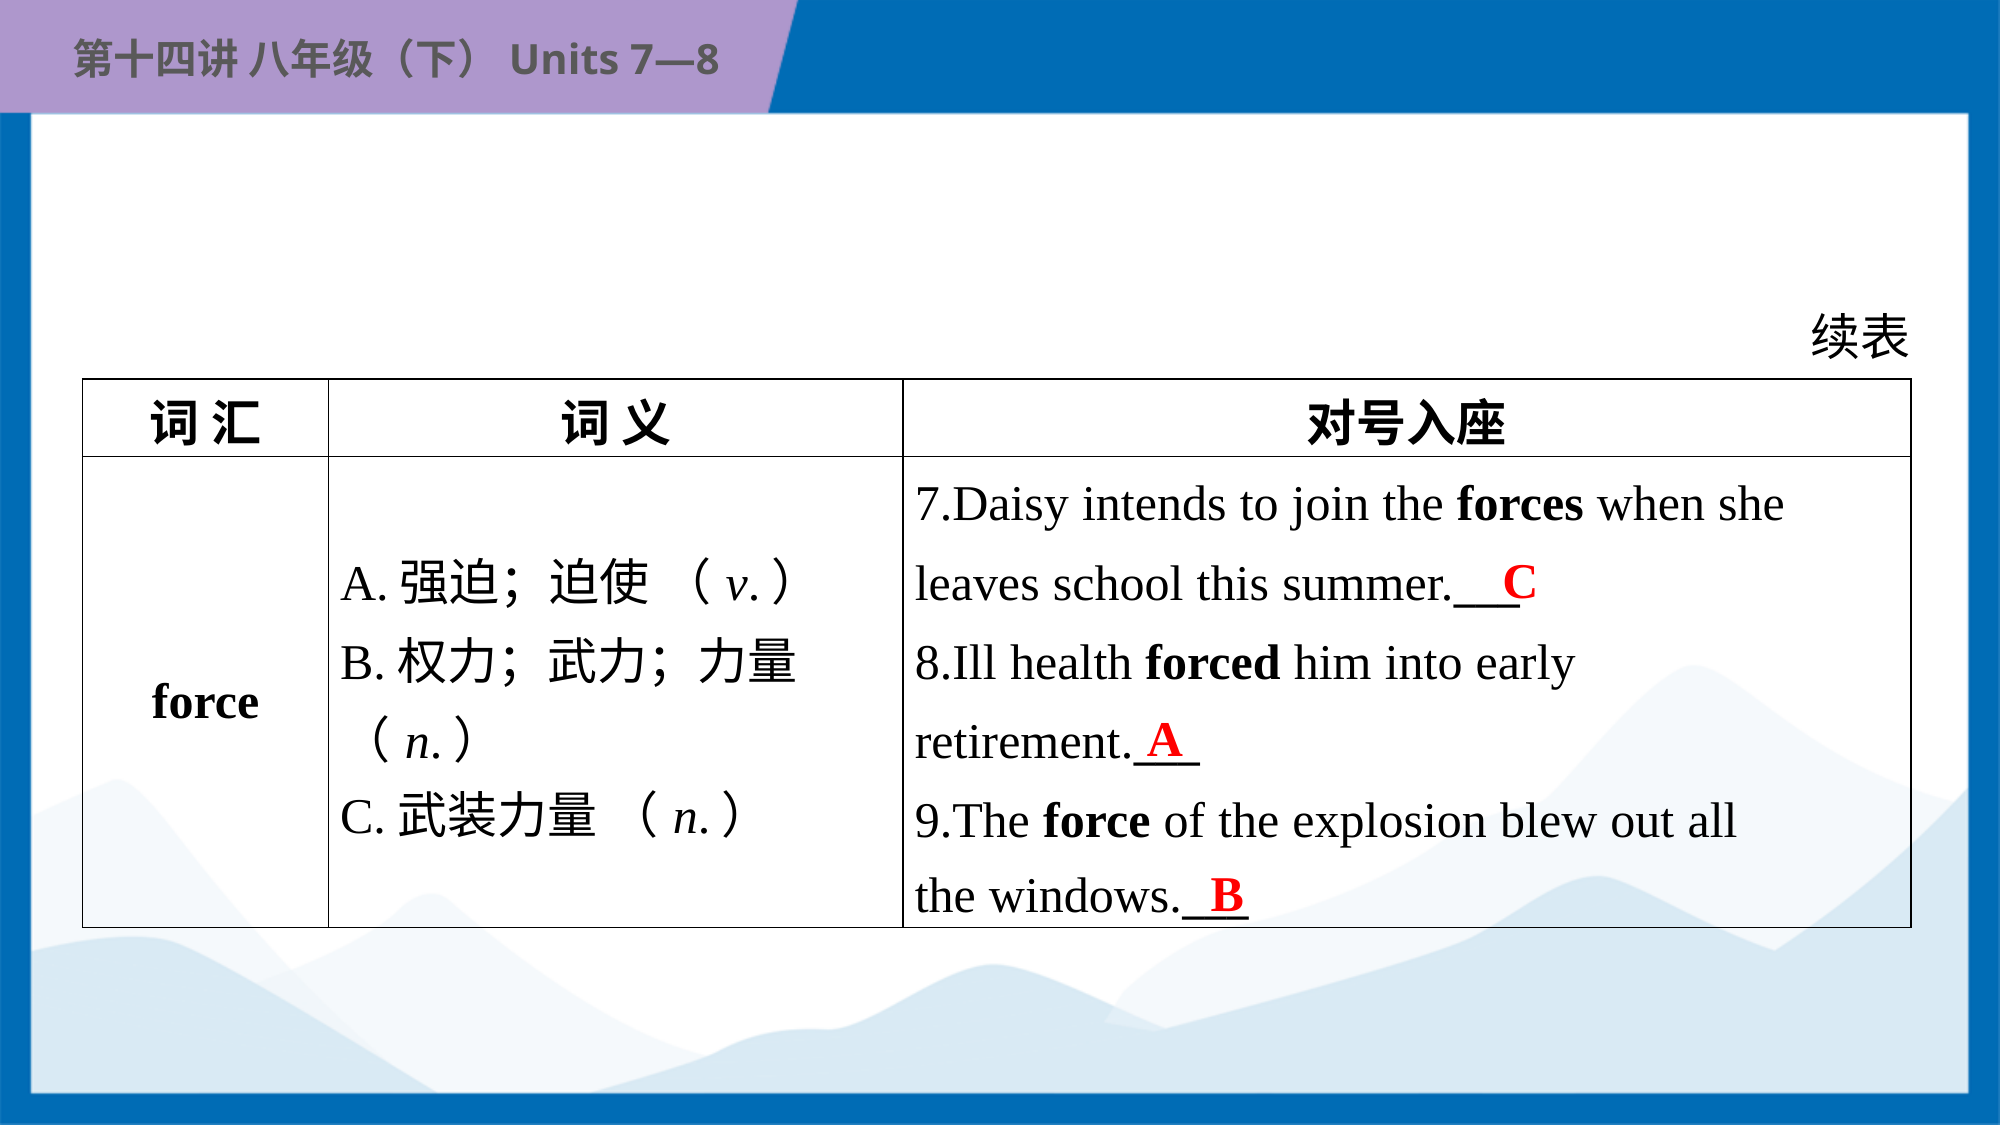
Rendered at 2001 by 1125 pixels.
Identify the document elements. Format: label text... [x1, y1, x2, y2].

text_box 续表 [1810, 277, 1911, 366]
text_box B [1192, 844, 1263, 916]
table_header 对号入座 [904, 380, 1910, 456]
text_box C [1484, 531, 1557, 602]
table_cell force [83, 457, 328, 927]
text_box A [1128, 689, 1202, 761]
table_header 词 汇 [83, 380, 328, 456]
table_cell 7.Daisy intends to join the forces when she leaves school this summer.___ 8.Ill health forced him into early retirement.___ 9.The force of the explosion blew out all the windows.___ [904, 457, 1910, 927]
table_cell A.强迫；迫使 （v.） B.权力；武力；力量 （n.） C.武装力量 （n.） [329, 457, 902, 927]
table_header 词 义 [329, 380, 902, 456]
picture [0, 0, 2000, 1125]
